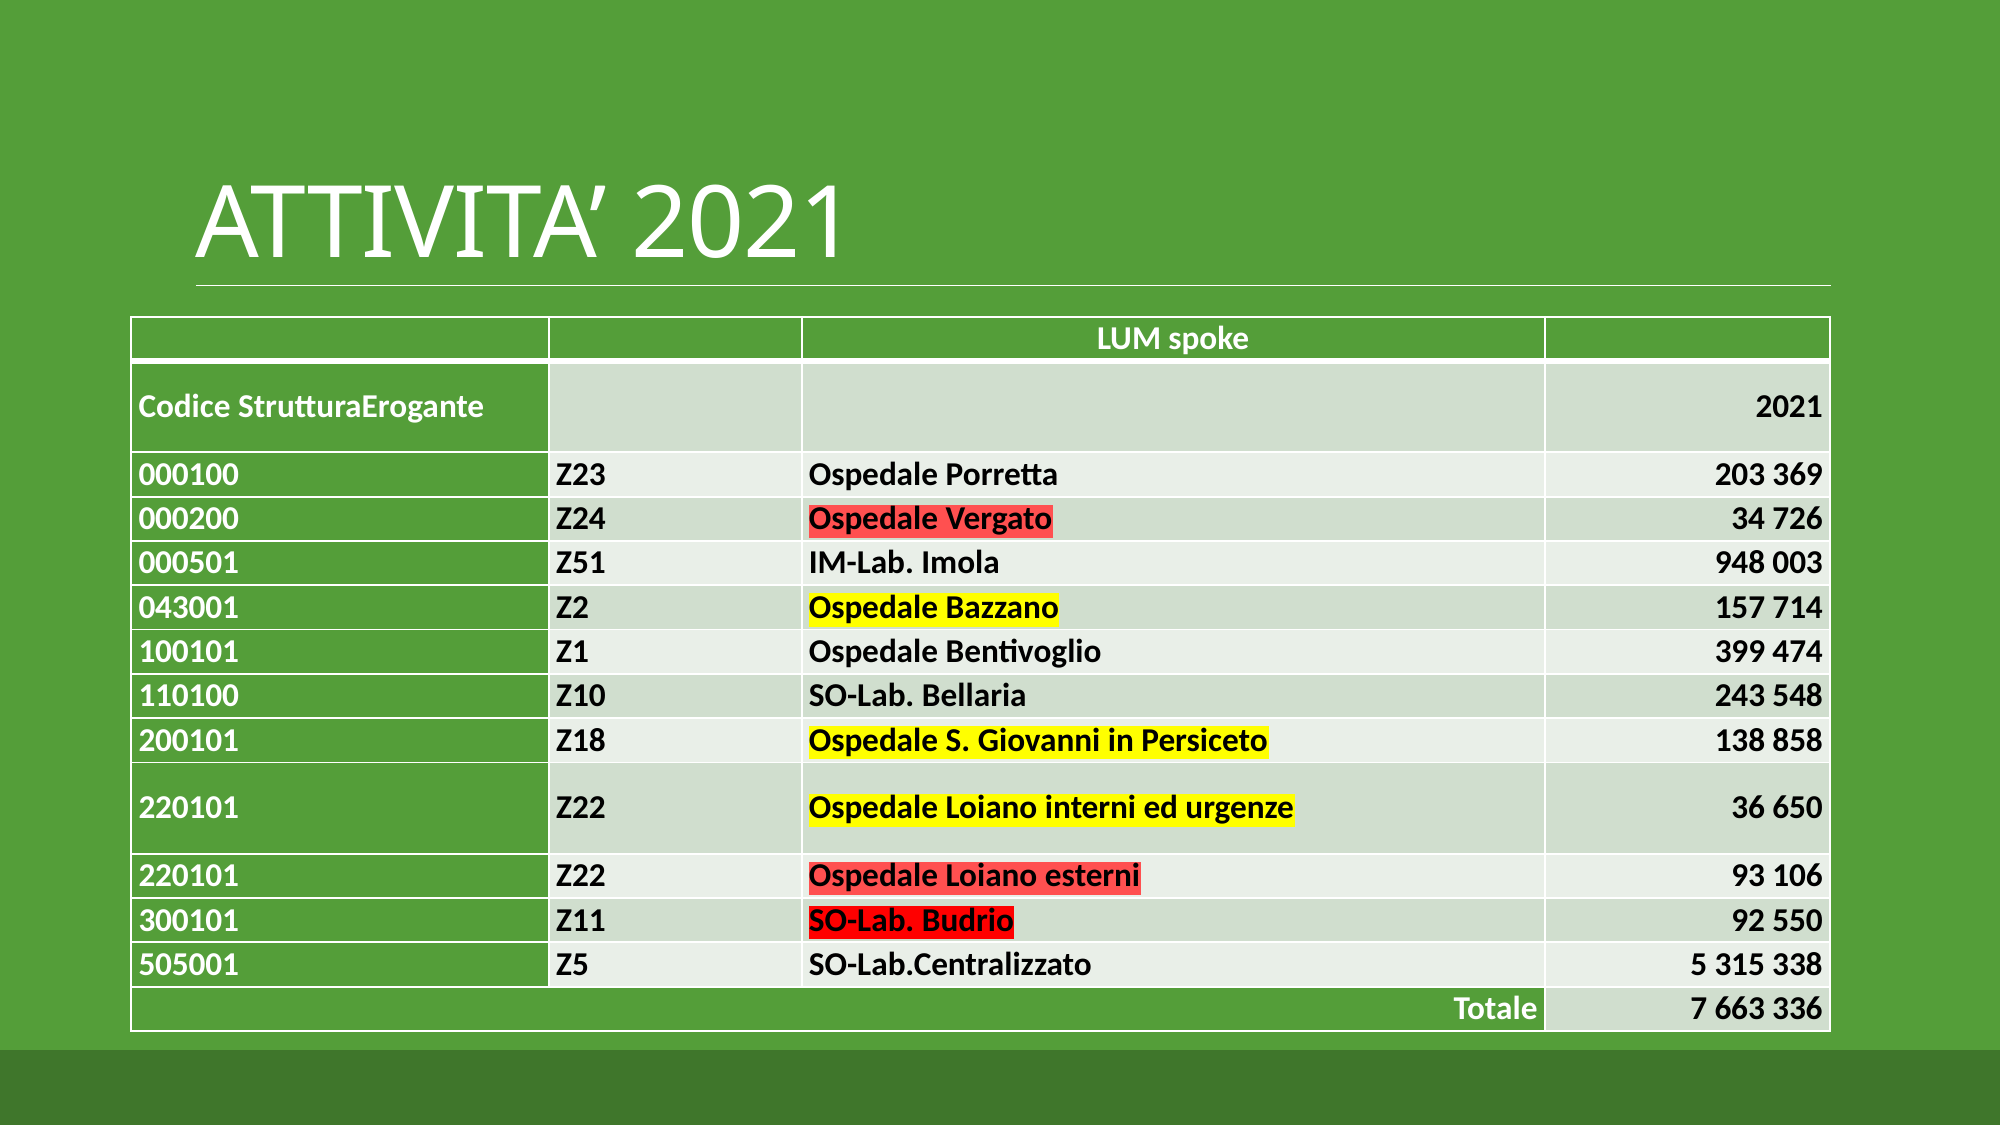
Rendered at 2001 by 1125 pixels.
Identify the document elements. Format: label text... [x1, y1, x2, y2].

table_cell 34 726 [1546, 498, 1829, 540]
table_cell 36 650 [1546, 763, 1829, 853]
table_cell Z5 [550, 943, 801, 986]
table_header [550, 318, 801, 358]
table_cell Z18 [550, 719, 801, 762]
table_cell SO-Lab. Budrio [803, 899, 1544, 941]
table_cell IM-Lab. Imola [803, 542, 1544, 584]
table_cell 220101 [132, 763, 548, 853]
table_cell Ospedale Vergato [803, 498, 1544, 540]
table_cell Z51 [550, 542, 801, 584]
table_cell Ospedale Loiano interni ed urgenze [803, 763, 1544, 853]
table_cell 7 663 336 [1546, 988, 1829, 1030]
table_cell 92 550 [1546, 899, 1829, 941]
table_header [1546, 318, 1829, 358]
table_cell 157 714 [1546, 586, 1829, 629]
table_cell Z24 [550, 498, 801, 540]
table_cell [803, 364, 1544, 451]
table_cell 043001 [132, 586, 548, 629]
table_cell Totale [132, 988, 1544, 1030]
table_cell 505001 [132, 943, 548, 986]
table_cell 000501 [132, 542, 548, 584]
table_cell 5 315 338 [1546, 943, 1829, 986]
table_cell 110100 [132, 675, 548, 717]
table_cell 243 548 [1546, 675, 1829, 717]
table_cell Z23 [550, 453, 801, 496]
table_cell 93 106 [1546, 855, 1829, 897]
table_cell [550, 364, 801, 451]
table_cell Ospedale S. Giovanni in Persiceto [803, 719, 1544, 762]
table_cell 399 474 [1546, 630, 1829, 673]
table_cell Z10 [550, 675, 801, 717]
table_header [132, 318, 548, 358]
table_cell Z11 [550, 899, 801, 941]
table_cell Codice StrutturaErogante [132, 364, 548, 451]
table_header LUM spoke [803, 318, 1544, 358]
table_cell 948 003 [1546, 542, 1829, 584]
table_cell SO-Lab.Centralizzato [803, 943, 1544, 986]
table_cell 220101 [132, 855, 548, 897]
table_cell 200101 [132, 719, 548, 762]
table_cell SO-Lab. Bellaria [803, 675, 1544, 717]
table_cell 100101 [132, 630, 548, 673]
title ATTIVITA’ 2021 [180, 47, 1830, 285]
table_cell 2021 [1546, 364, 1829, 451]
table_cell Z22 [550, 855, 801, 897]
table_cell 138 858 [1546, 719, 1829, 762]
table_cell 203 369 [1546, 453, 1829, 496]
table_cell 000200 [132, 498, 548, 540]
table_cell Ospedale Bentivoglio [803, 630, 1544, 673]
table_cell Z1 [550, 630, 801, 673]
table_cell Ospedale Loiano esterni [803, 855, 1544, 897]
table_cell Ospedale Bazzano [803, 586, 1544, 629]
table_cell Z2 [550, 586, 801, 629]
table_cell 300101 [132, 899, 548, 941]
table_cell Z22 [550, 763, 801, 853]
table_cell Ospedale Porretta [803, 453, 1544, 496]
table_cell 000100 [132, 453, 548, 496]
